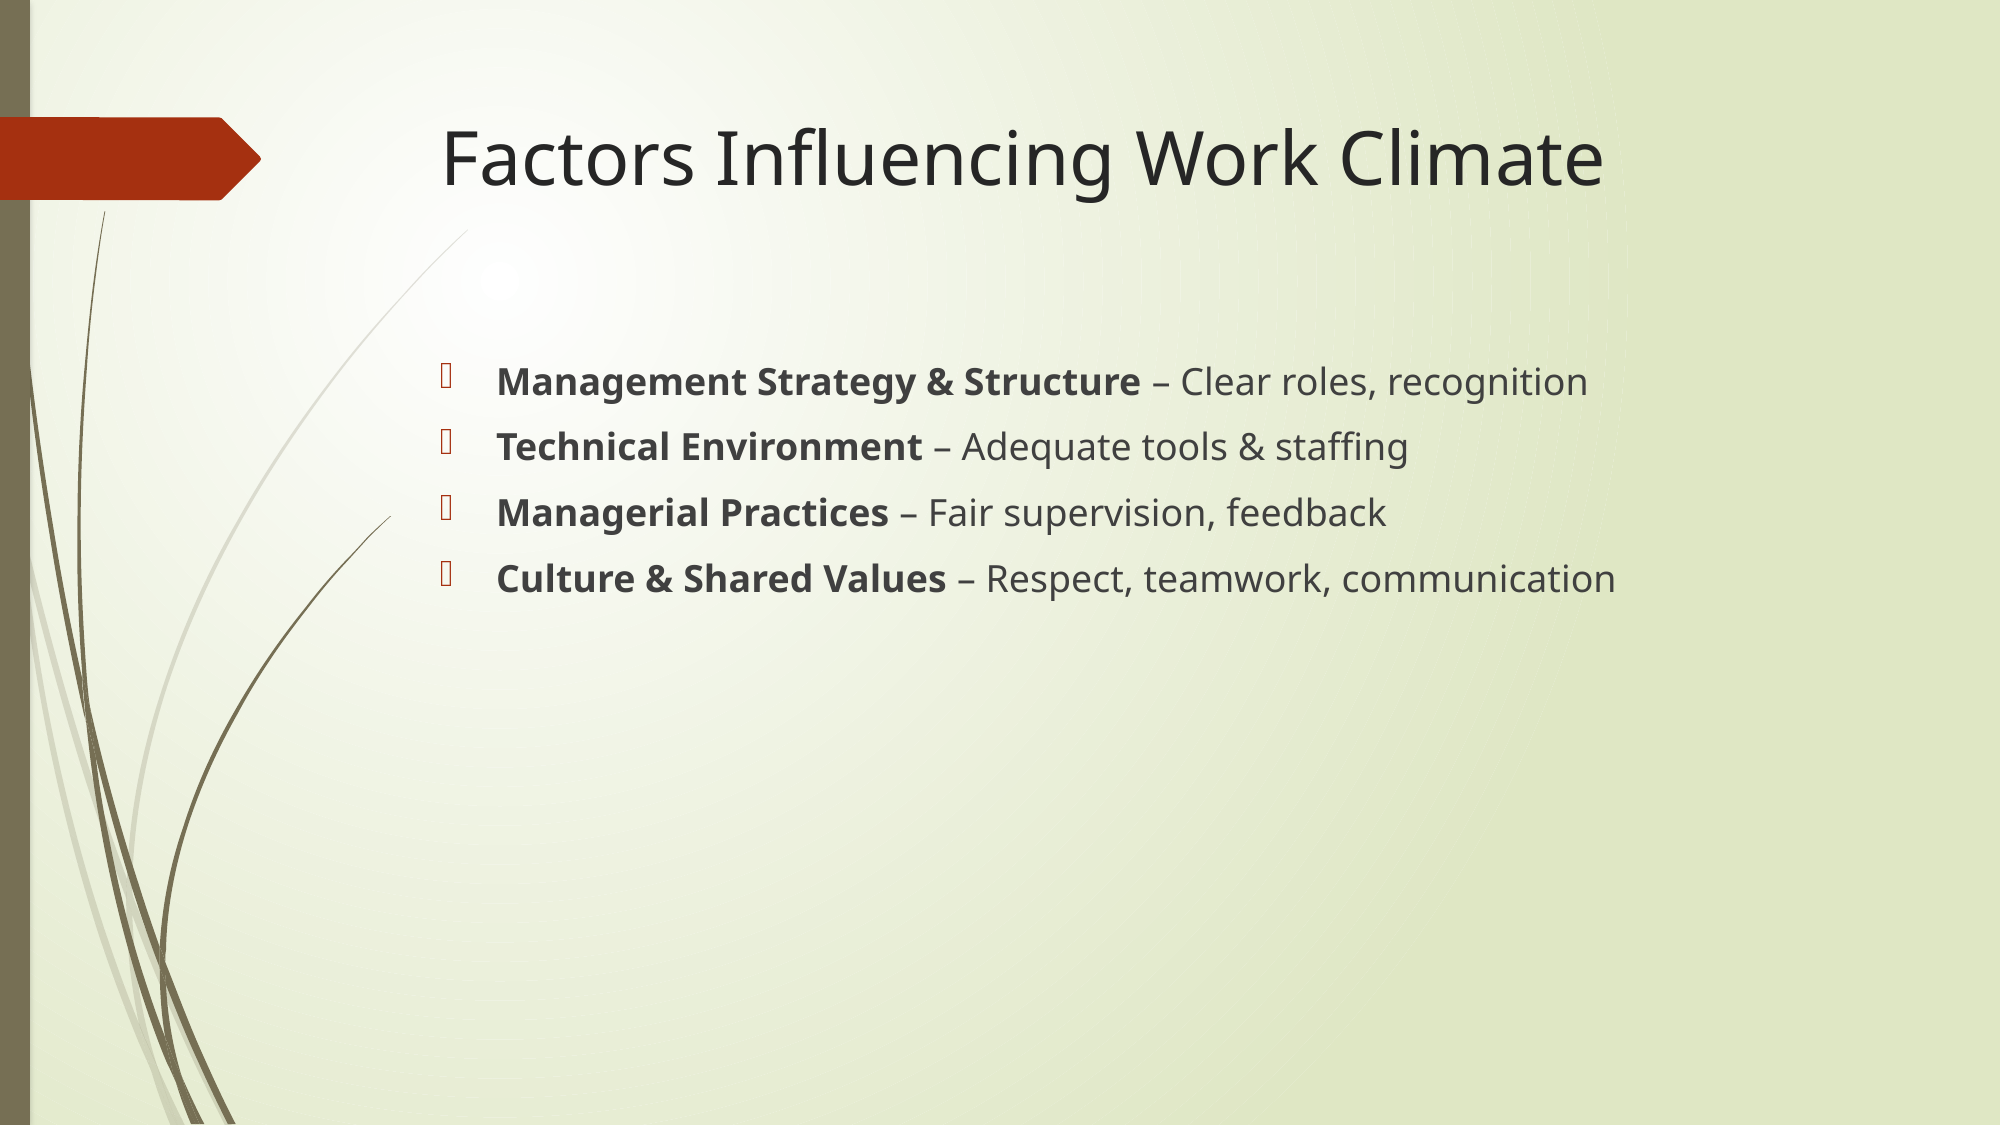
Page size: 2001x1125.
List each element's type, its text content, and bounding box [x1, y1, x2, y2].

title Factors Influencing Work Climate [425, 102, 1888, 313]
list Management Strategy & Structure – Clear roles, recognition Technical Environment – Adequate tools & staffing Managerial Practices – Fair supervision, feedback Culture & Shared Values – Respect, teamwork, communication [424, 350, 1888, 970]
